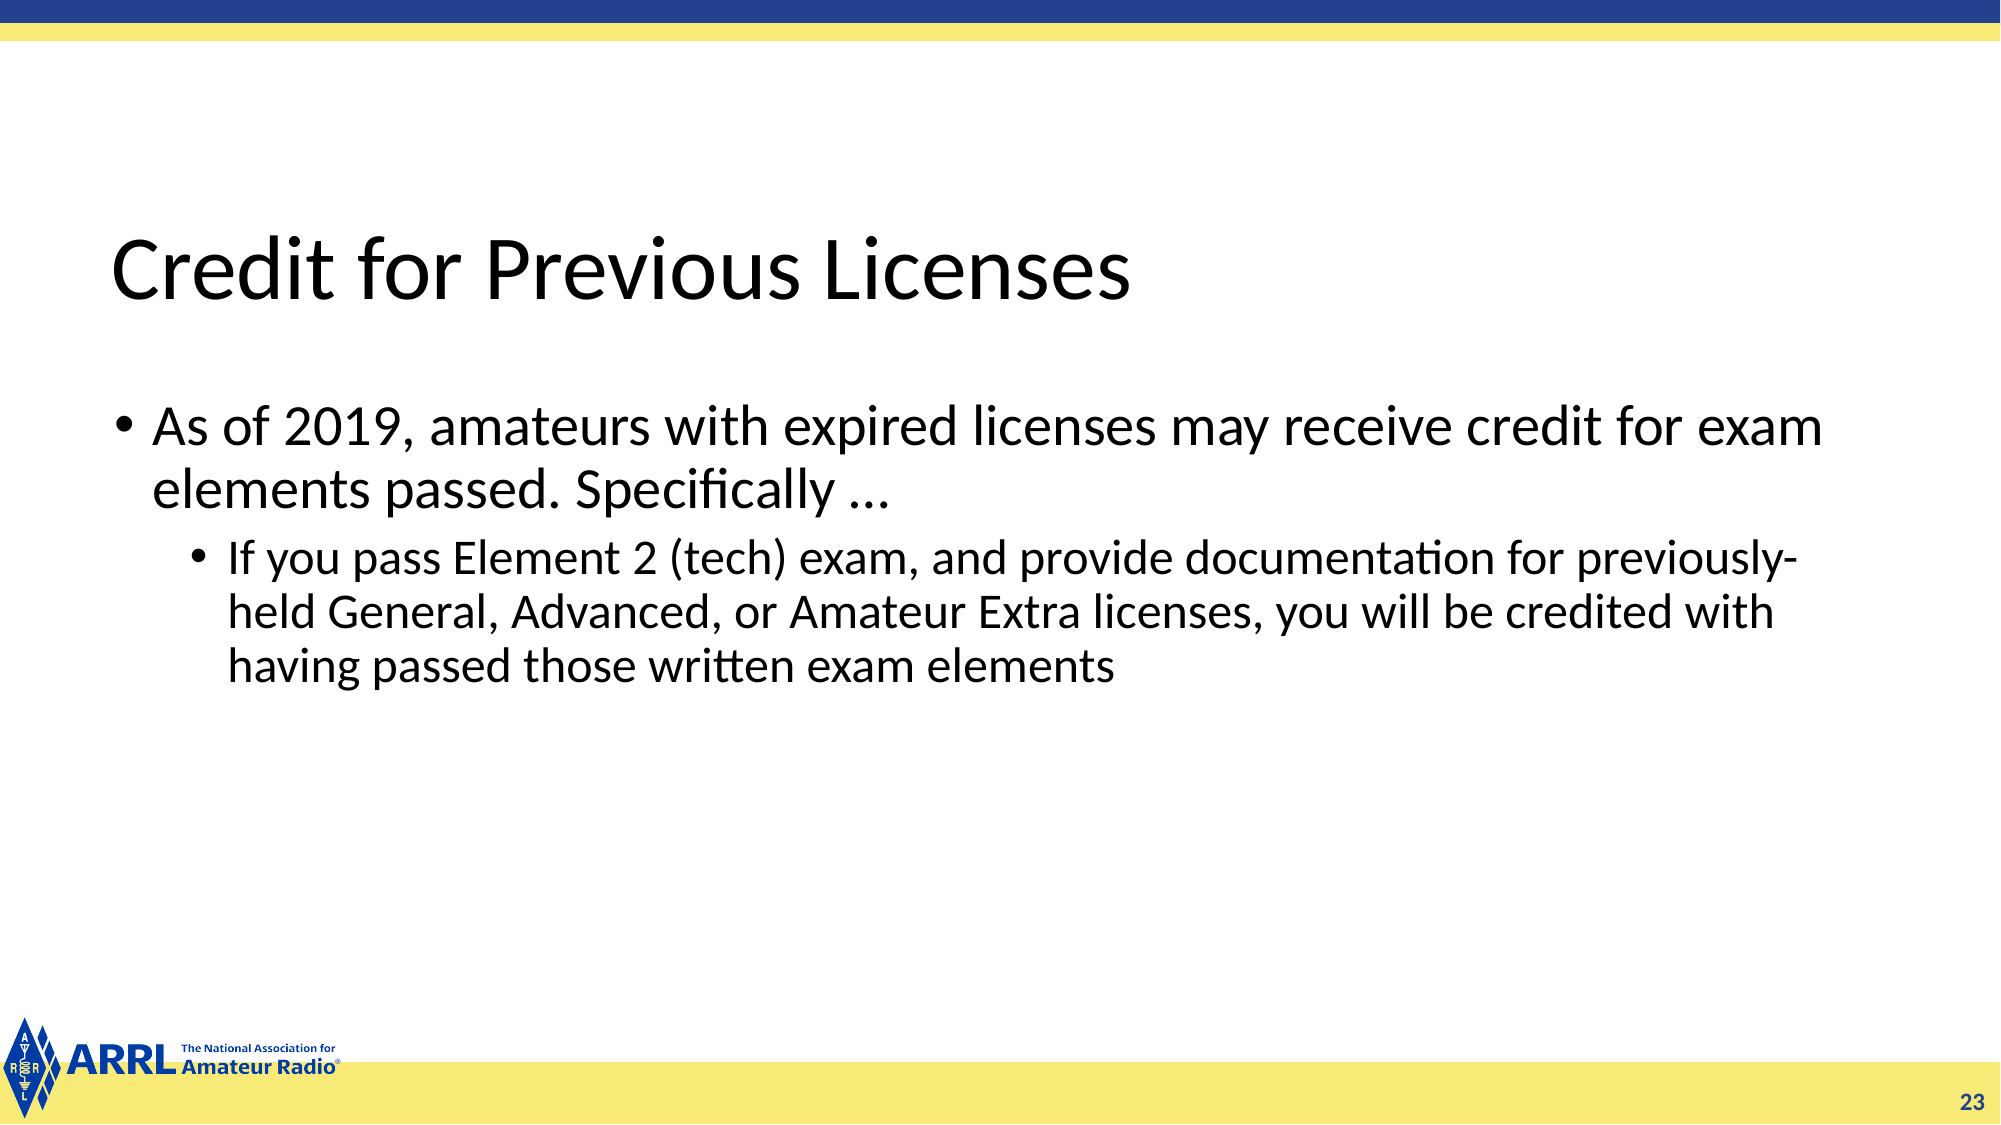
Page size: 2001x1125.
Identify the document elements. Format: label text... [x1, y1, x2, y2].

title Credit for Previous Licenses [96, 212, 1897, 356]
list As of 2019, amateurs with expired licenses may receive credit for exam elements passed. Specifically … If you pass Element 2 (tech) exam, and provide documentation for previously-held General, Advanced, or Amateur Extra licenses, you will be credited with having passed those written exam elements [99, 387, 1900, 1075]
picture [1, 1015, 342, 1121]
